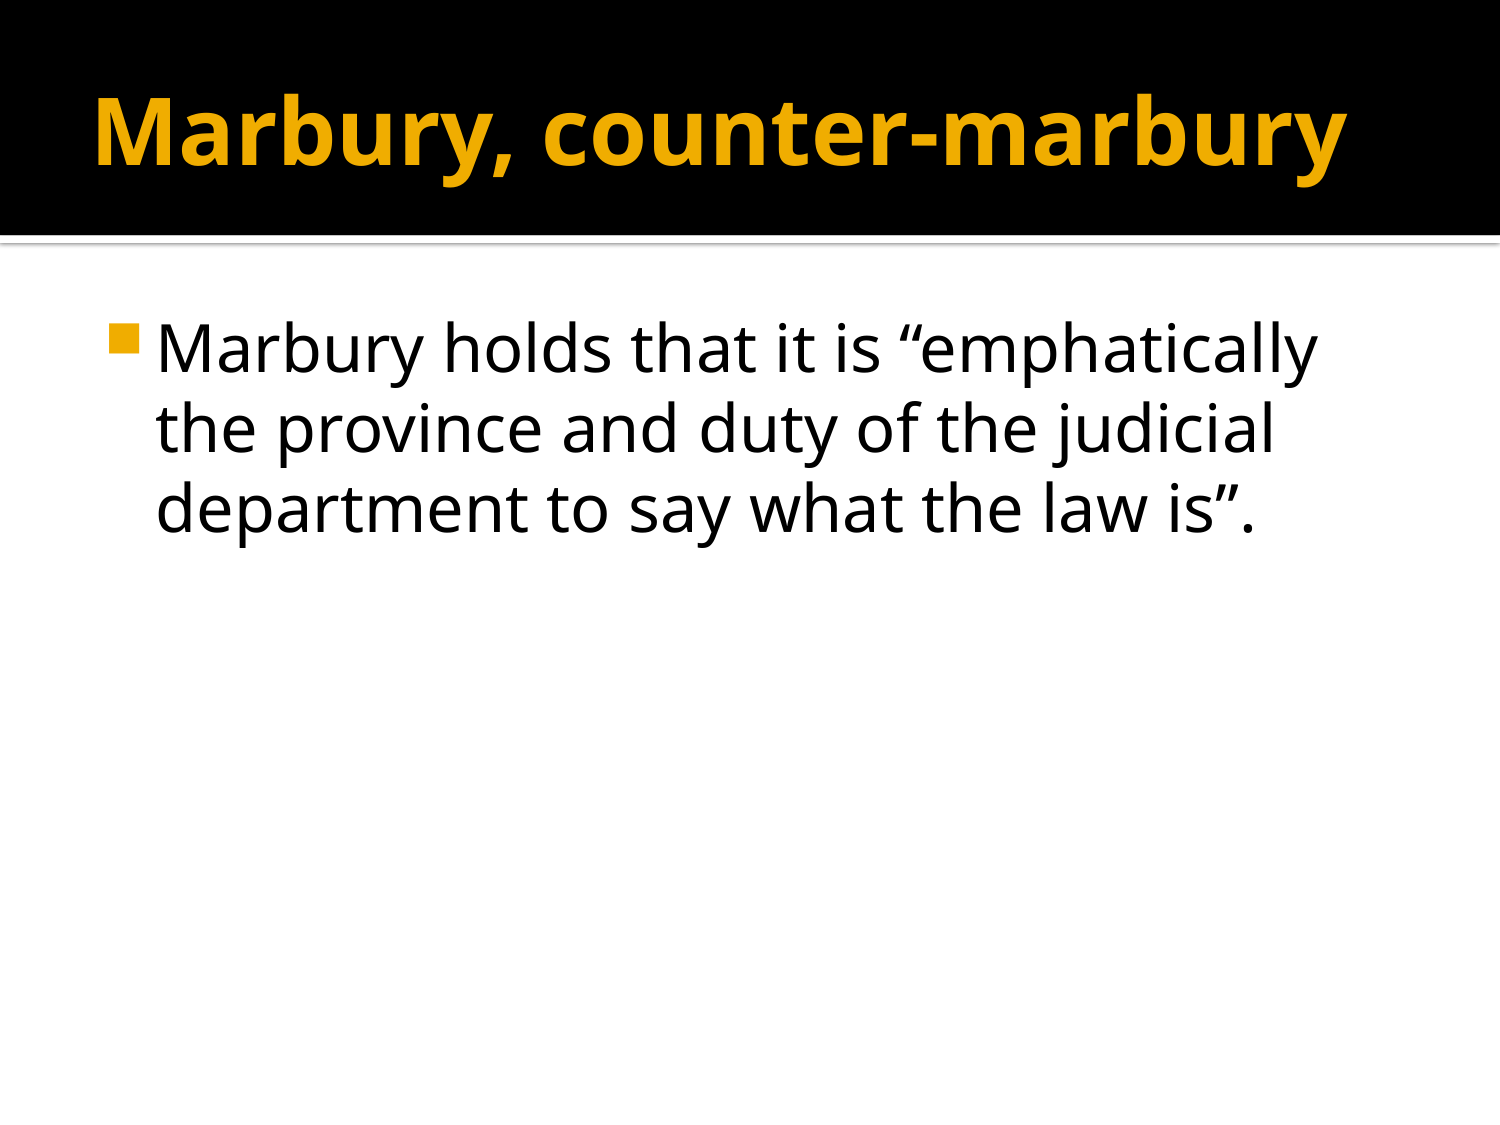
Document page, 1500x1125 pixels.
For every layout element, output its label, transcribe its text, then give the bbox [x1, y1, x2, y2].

title Marbury, counter-marbury [75, 25, 1425, 231]
list Marbury holds that it is “emphatically the province and duty of the judicial department to say what the law is”. [74, 290, 1426, 1051]
